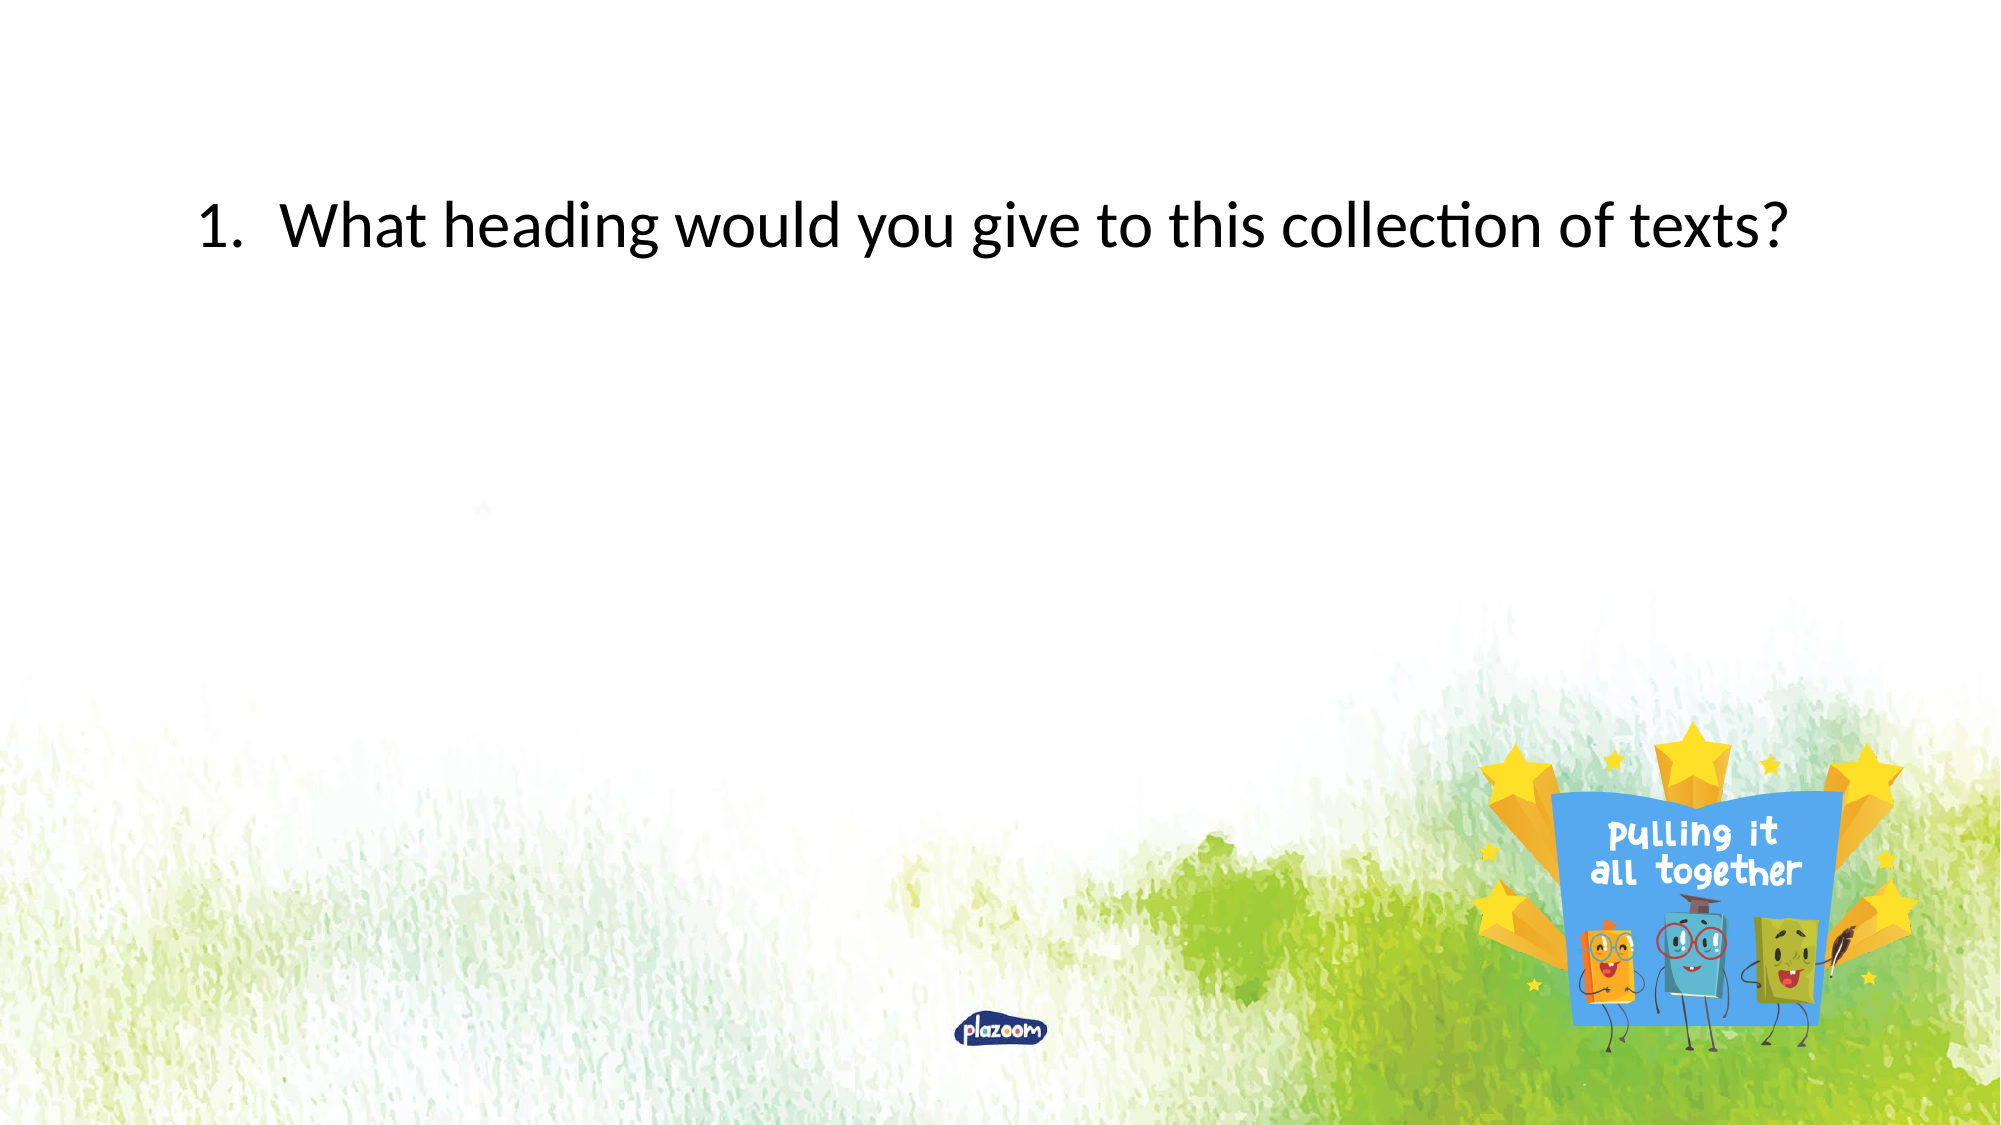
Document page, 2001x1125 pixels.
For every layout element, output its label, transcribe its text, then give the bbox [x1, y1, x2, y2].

picture [0, 0, 2000, 1125]
text_box What heading would you give to this collection of texts? [180, 173, 1900, 269]
